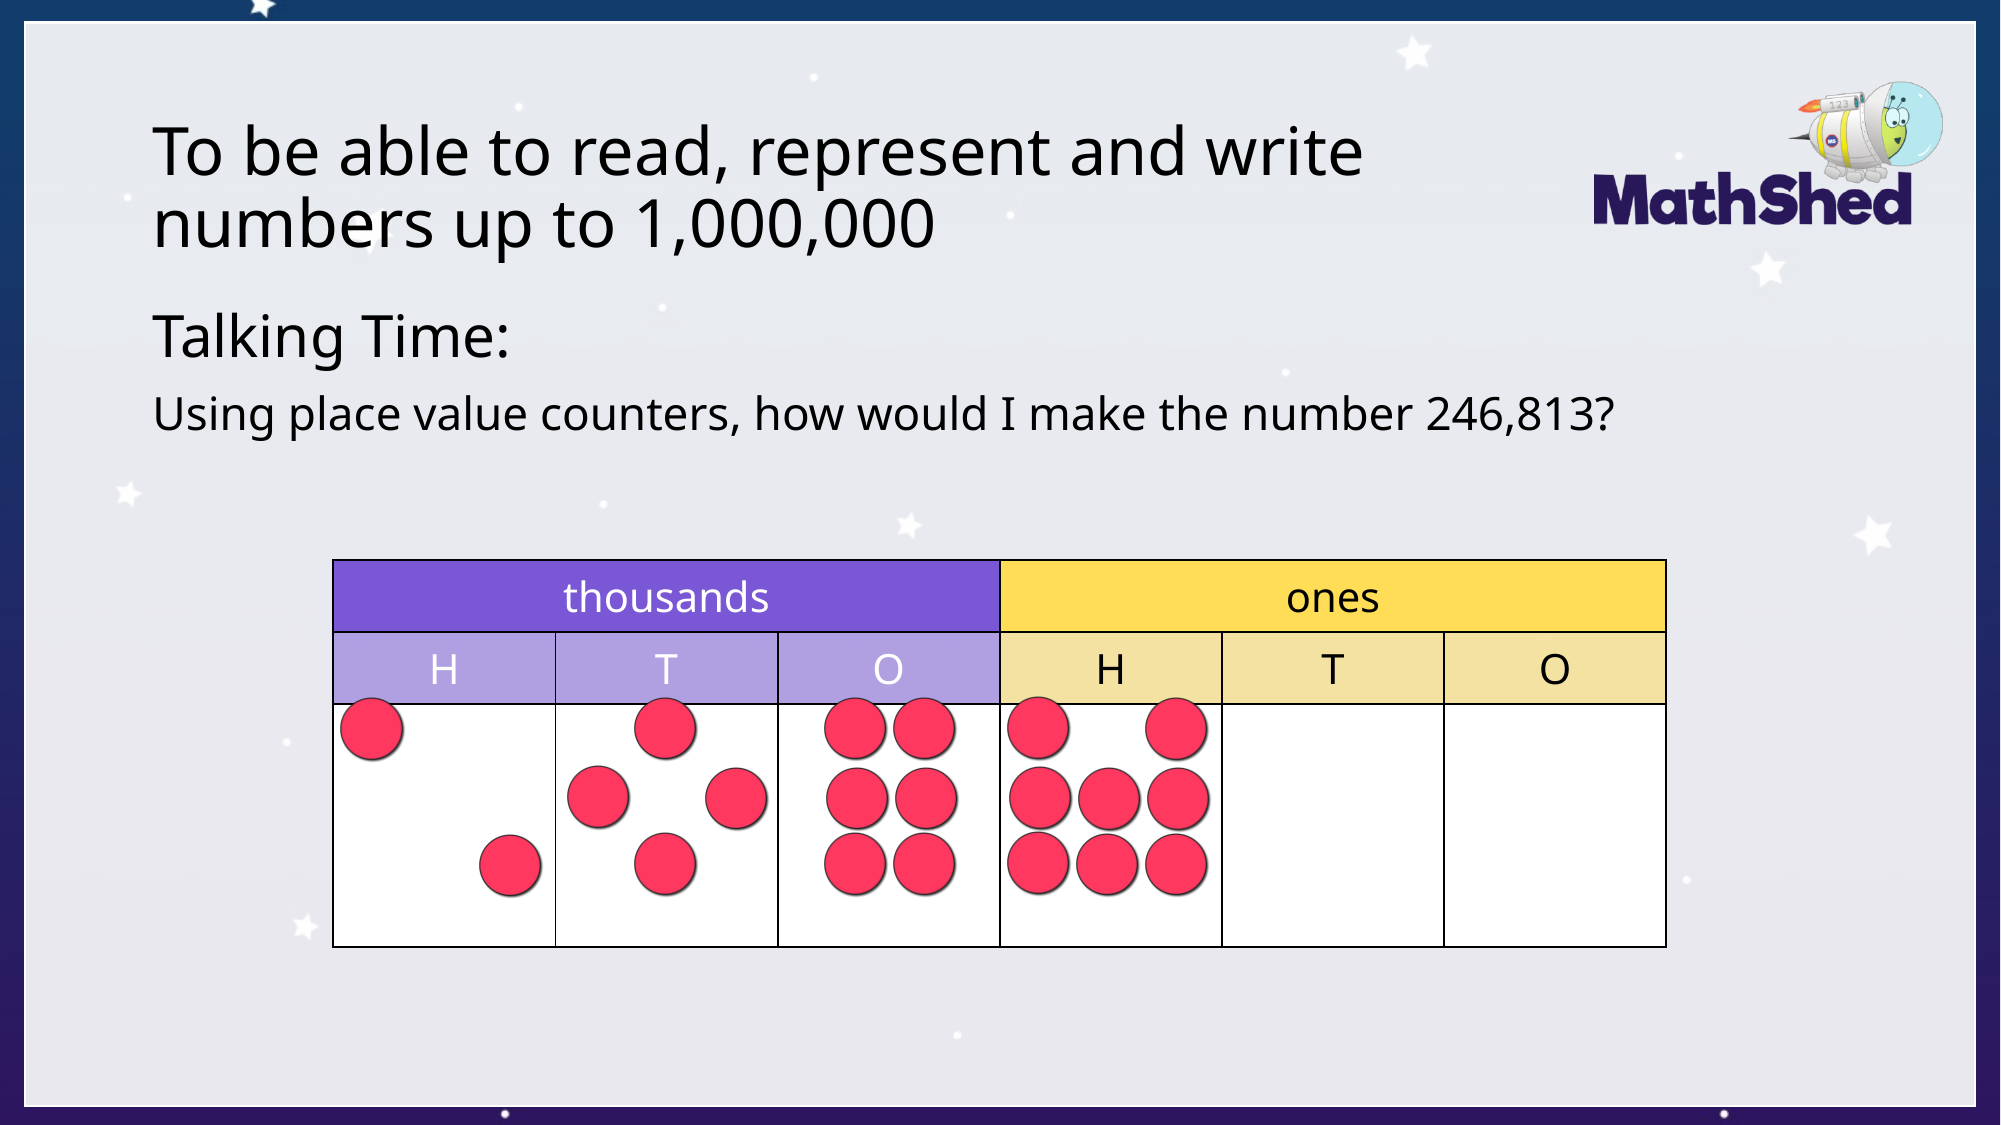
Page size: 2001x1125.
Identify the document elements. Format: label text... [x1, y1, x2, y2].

table_cell [1223, 705, 1443, 946]
title To be able to read, represent and write numbers up to 1,000,000 [137, 81, 1578, 299]
table_header ones [1001, 561, 1665, 631]
list Talking Time: Using place value counters, how would I make the number 246,813? [137, 299, 1863, 1014]
table_cell T [1223, 633, 1443, 703]
table_cell [1001, 705, 1221, 946]
table_cell O [1445, 633, 1665, 703]
table_cell O [779, 633, 999, 703]
table_cell [1445, 705, 1665, 946]
table_cell H [334, 633, 555, 703]
table_cell T [556, 633, 777, 703]
table_cell [334, 705, 555, 946]
table_cell [556, 705, 777, 946]
table_cell H [1001, 633, 1221, 703]
table_cell [779, 705, 999, 946]
picture [0, 0, 2001, 1125]
table_header thousands [334, 561, 999, 631]
